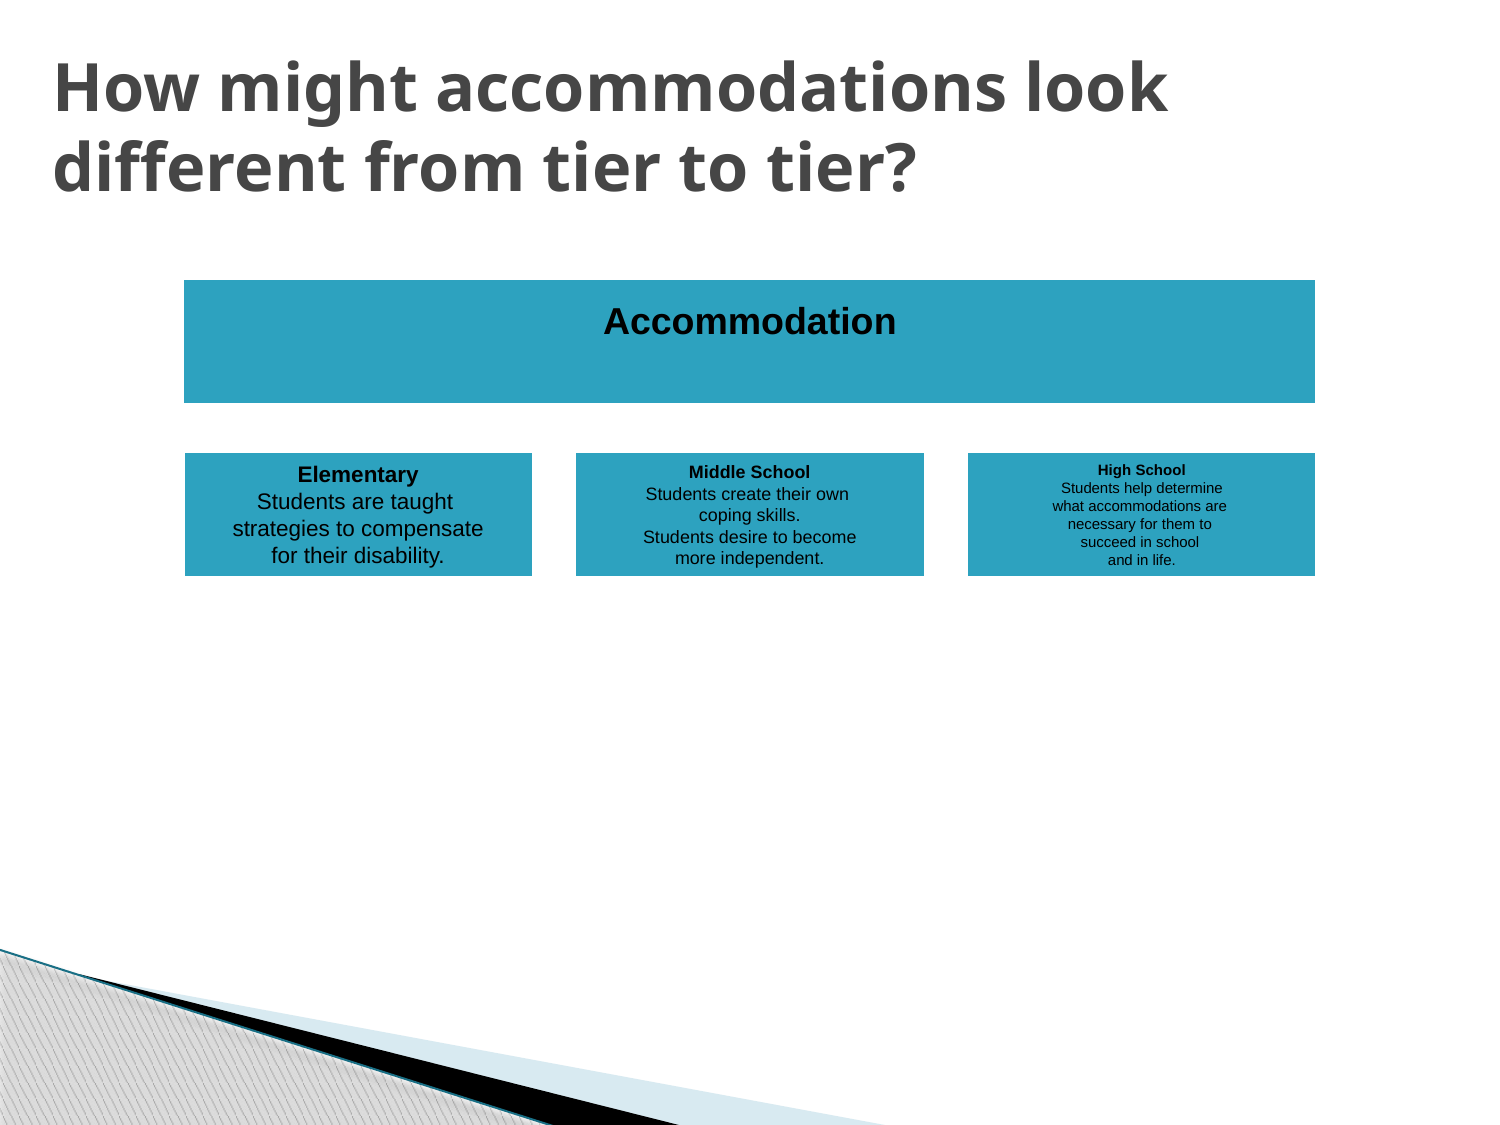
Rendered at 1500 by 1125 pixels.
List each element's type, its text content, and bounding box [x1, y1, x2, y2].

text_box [37, 274, 1463, 1101]
title How might accommodations look different from tier to tier? [37, 24, 1463, 225]
